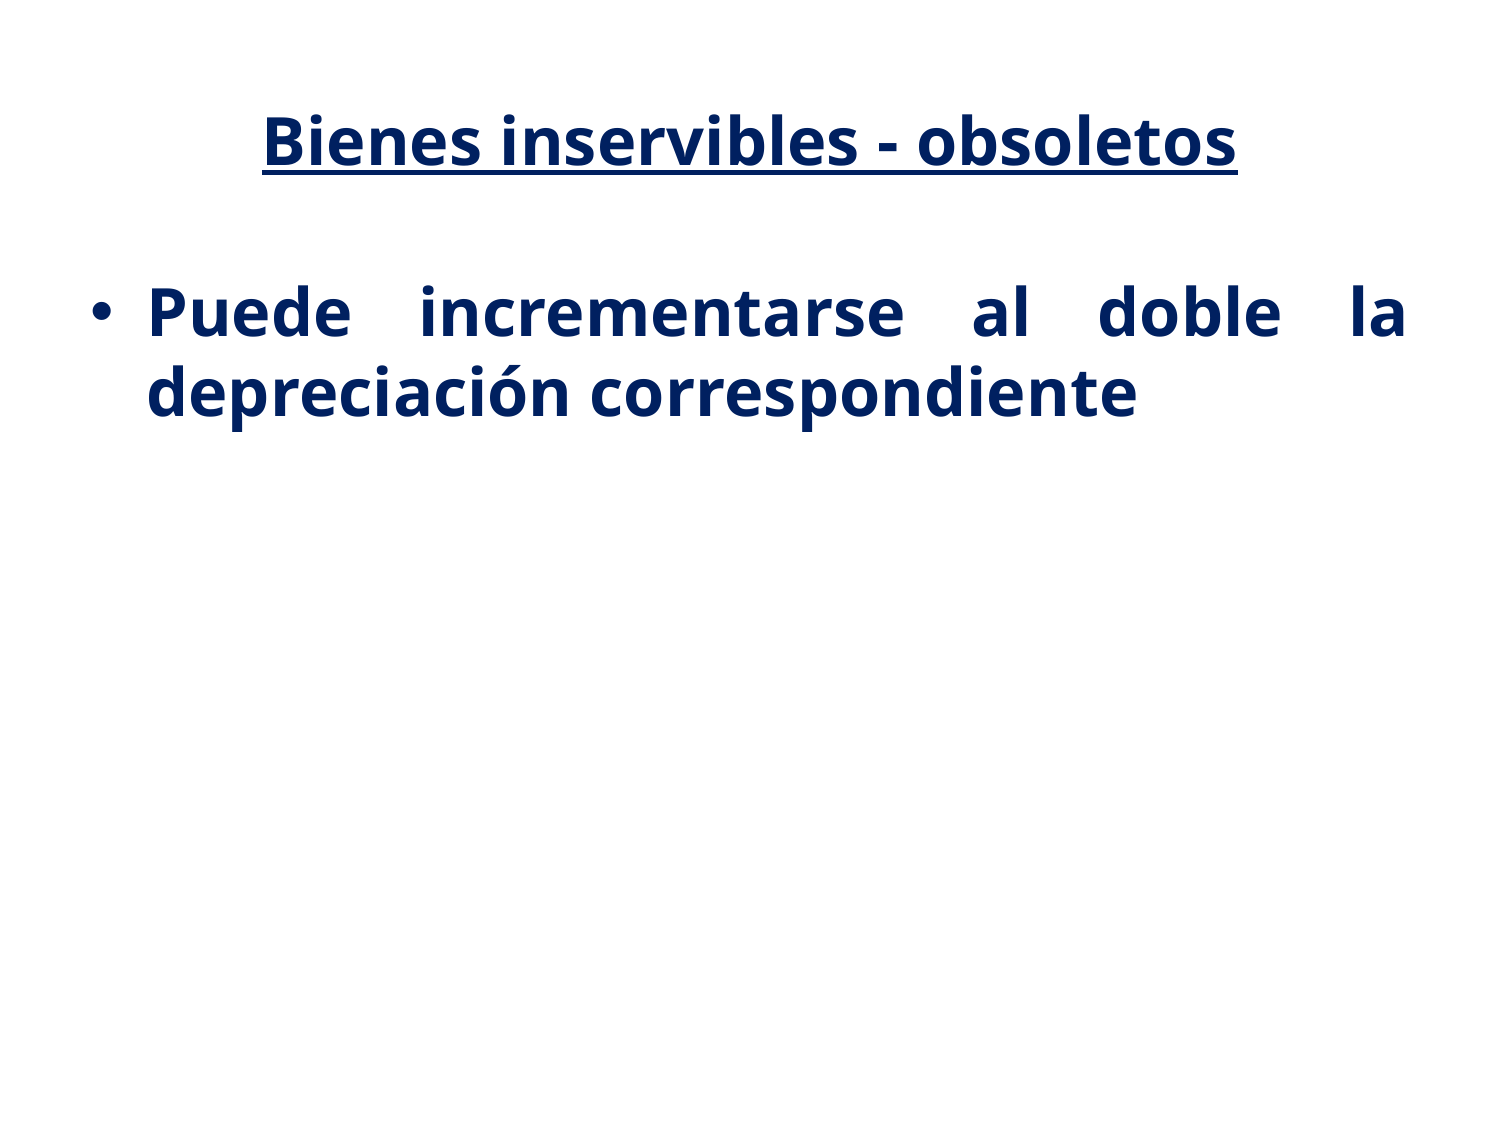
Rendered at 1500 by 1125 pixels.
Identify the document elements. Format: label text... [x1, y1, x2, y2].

title Bienes inservibles - obsoletos [74, 44, 1426, 233]
list Puede incrementarse al doble la depreciación correspondiente [74, 262, 1426, 1006]
